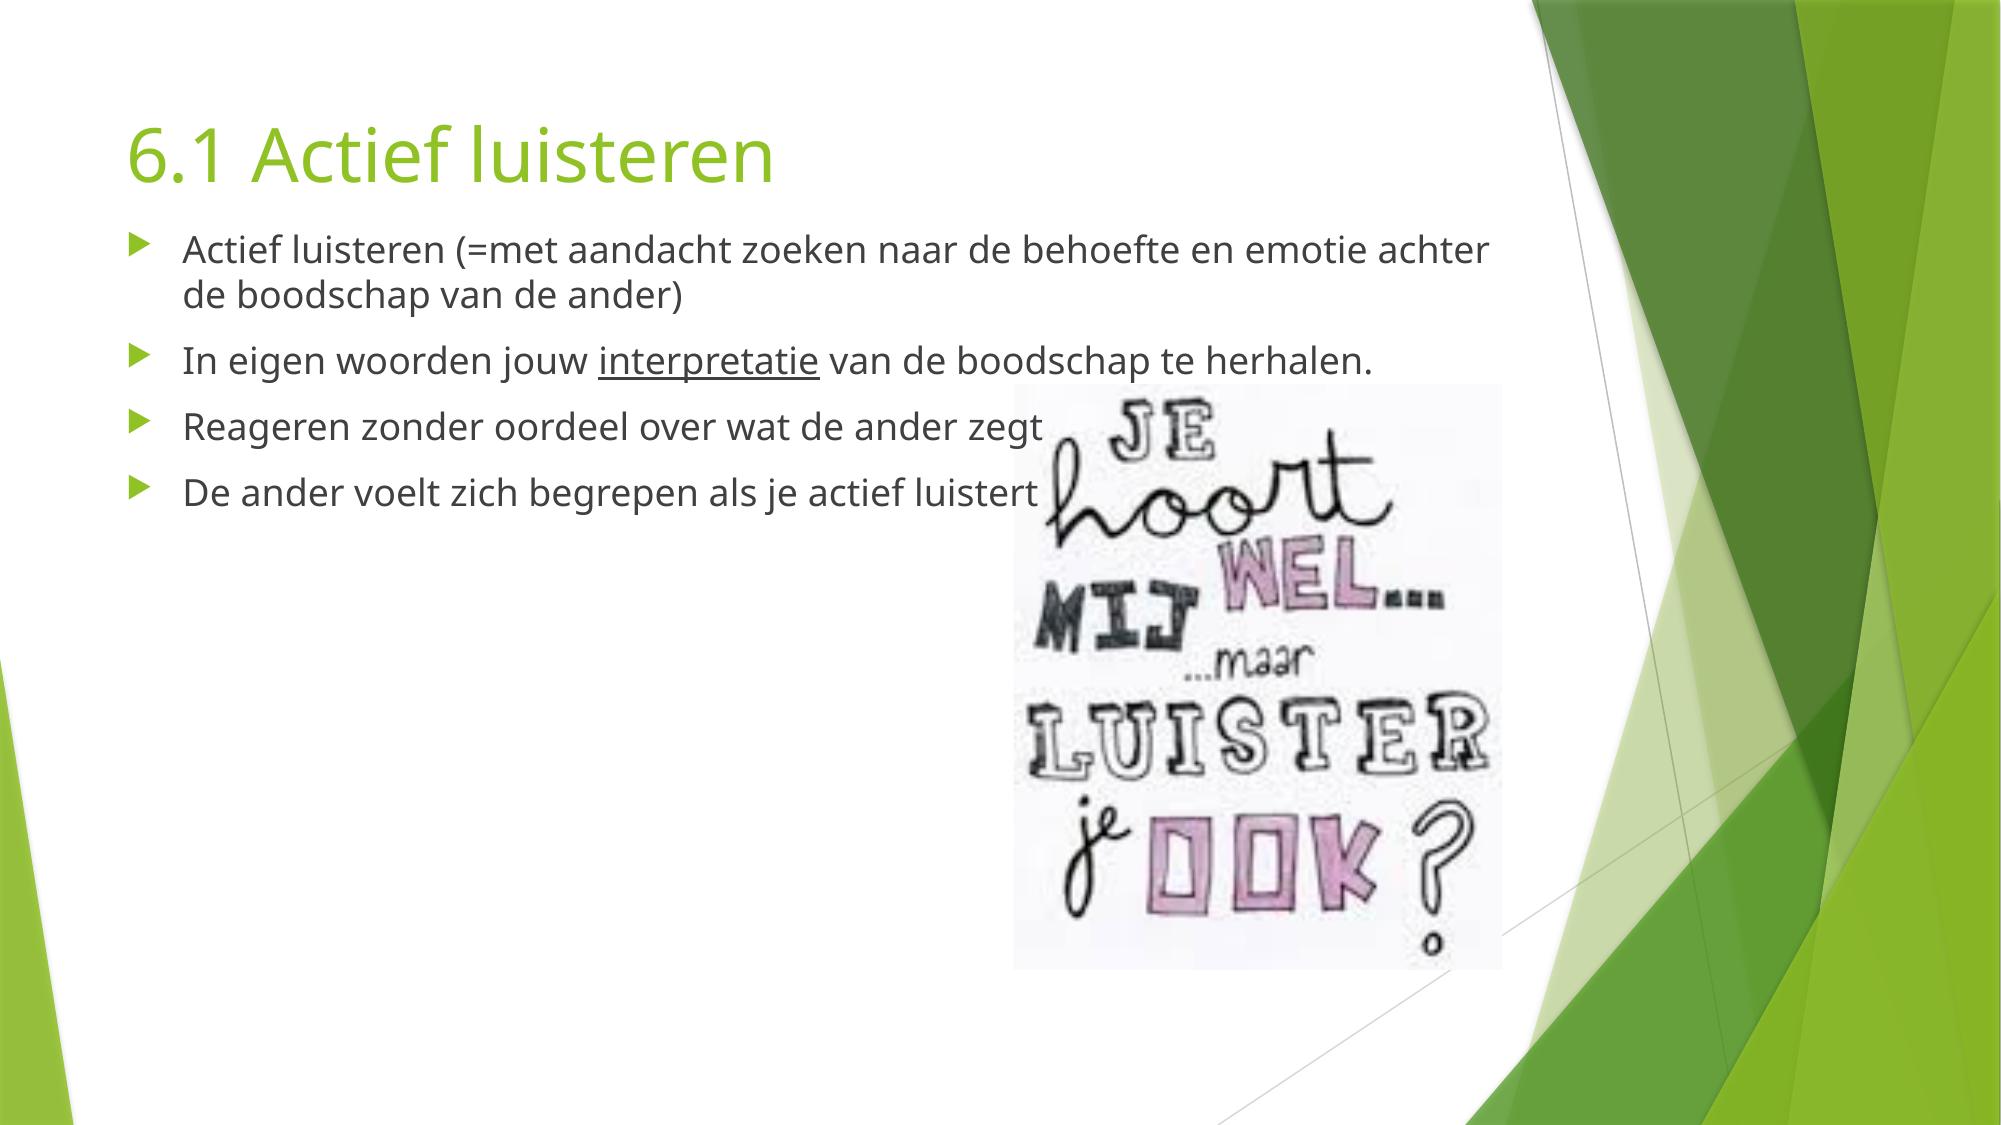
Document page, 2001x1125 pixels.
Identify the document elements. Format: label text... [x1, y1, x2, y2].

picture [1013, 384, 1503, 971]
title 6.1 Actief luisteren [111, 99, 1522, 218]
list Actief luisteren (=met aandacht zoeken naar de behoefte en emotie achter de boodschap van de ander) In eigen woorden jouw interpretatie van de boodschap te herhalen. Reageren zonder oordeel over wat de ander zegt De ander voelt zich begrepen als je actief luistert [111, 218, 1522, 1087]
